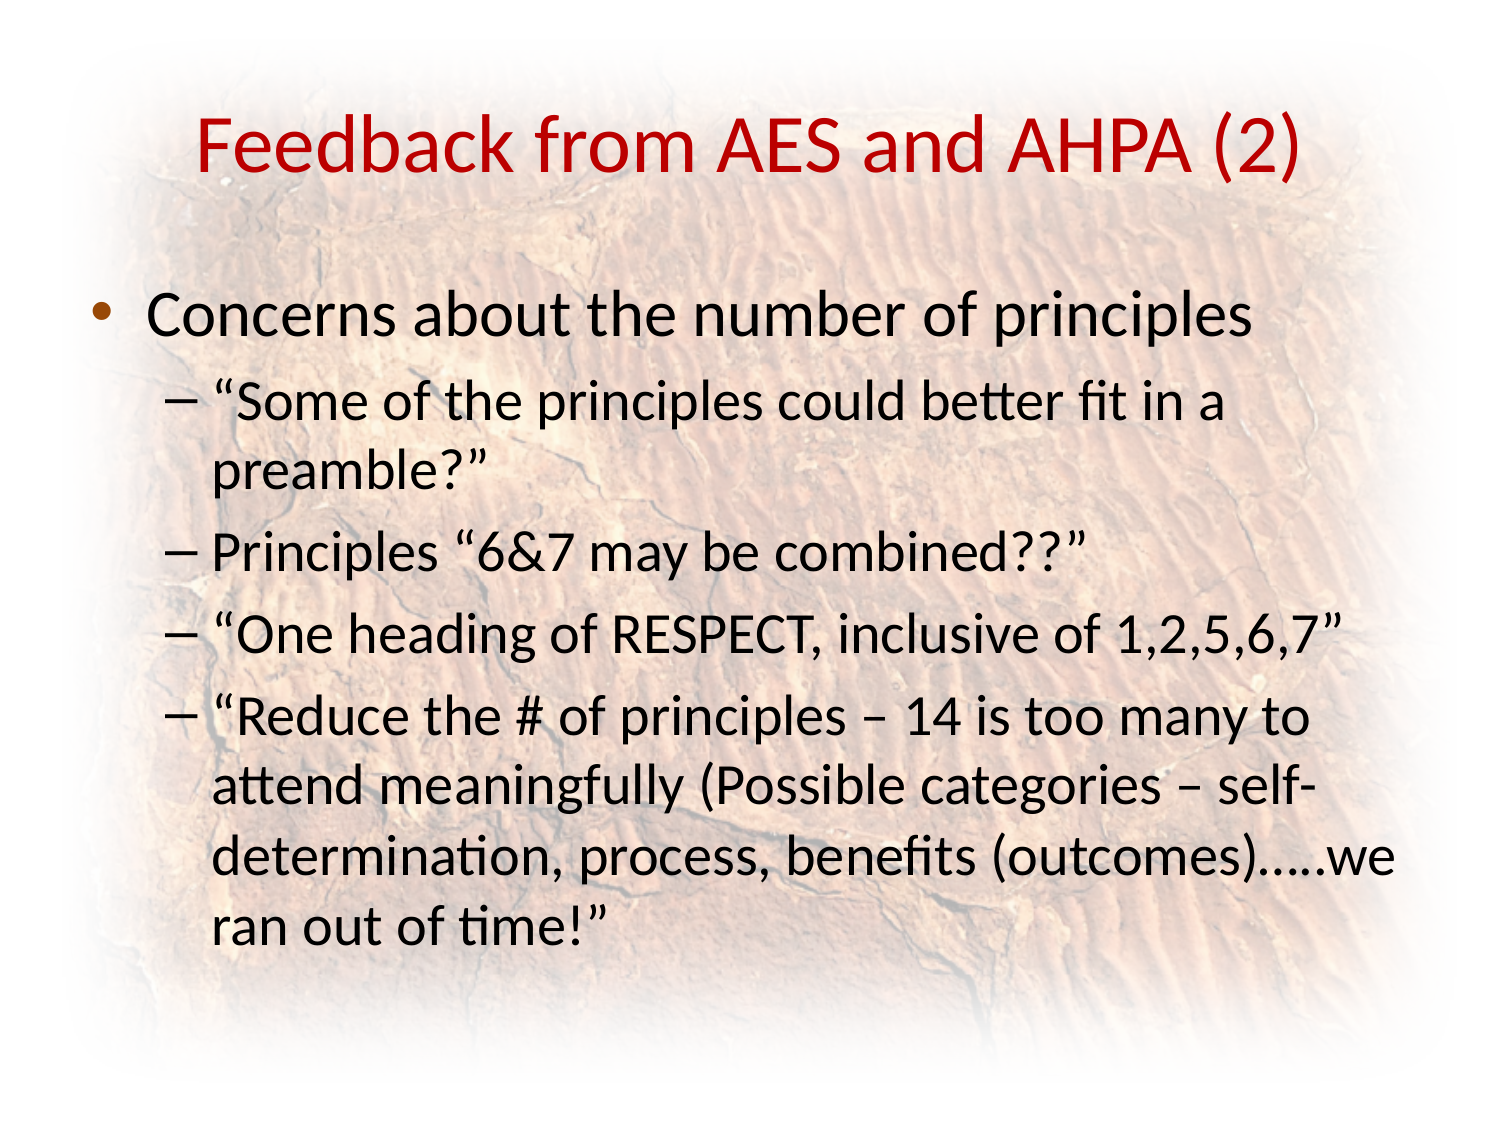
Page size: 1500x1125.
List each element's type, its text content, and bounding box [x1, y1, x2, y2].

list Concerns about the number of principles “Some of the principles could better fit in a preamble?” Principles “6&7 may be combined??” “One heading of RESPECT, inclusive of 1,2,5,6,7” “Reduce the # of principles – 14 is too many to attend meaningfully (Possible categories – self-determination, process, benefits (outcomes)…..we ran out of time!” [75, 262, 1425, 1083]
title Feedback from AES and AHPA (2) [75, 45, 1425, 233]
